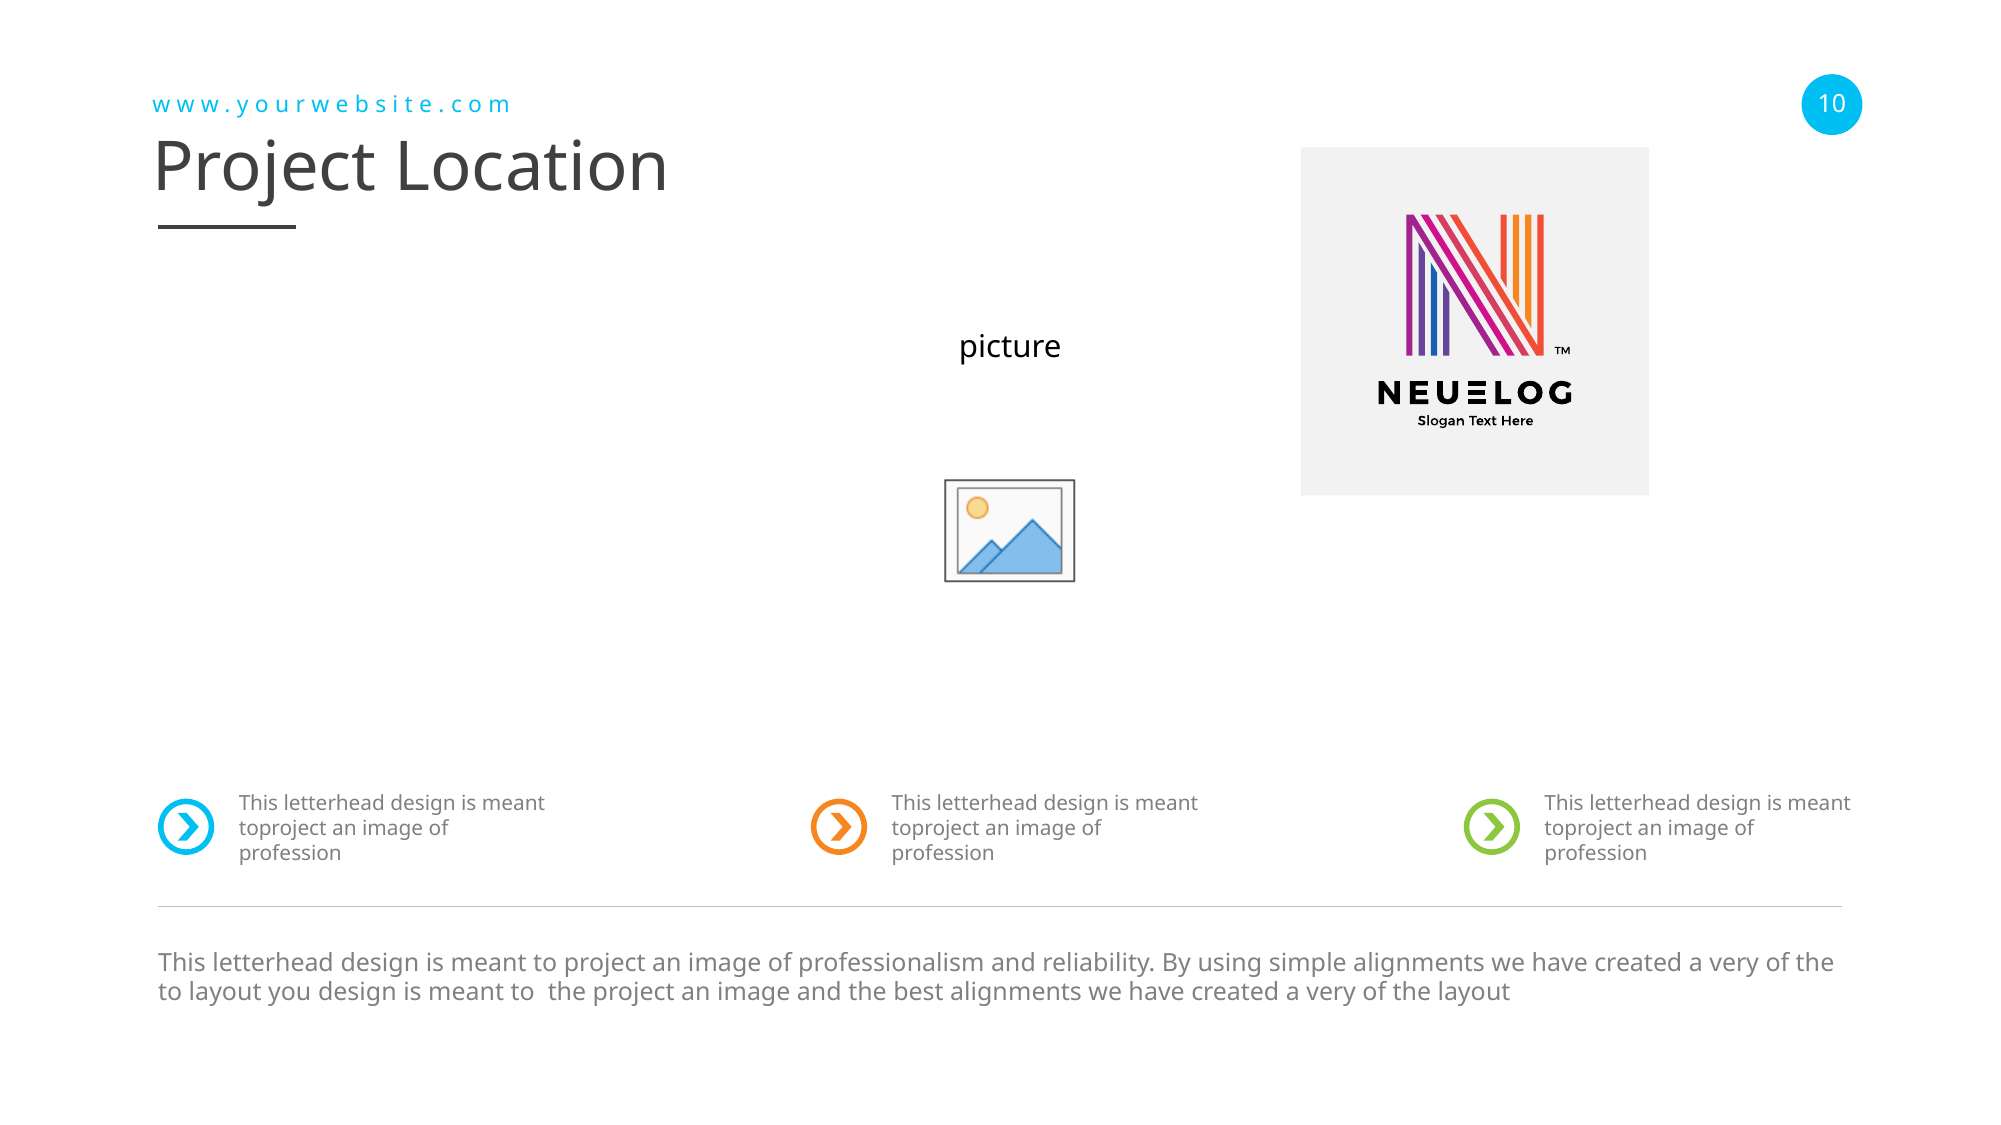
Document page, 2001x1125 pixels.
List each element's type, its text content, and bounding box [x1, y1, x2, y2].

text_box [1300, 146, 1650, 318]
footer www.yourwebsite.com [137, 75, 584, 136]
title Project Location [137, 112, 1863, 225]
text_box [157, 796, 1863, 858]
slide_number 10 [1798, 74, 1866, 135]
text_box This letterhead design is meant to project an image of professionalism and reliability. By using simple alignments we have created a very of the to layout you design is meant to the project an image and the best alignments we have created a very of the layout [158, 940, 1842, 1012]
picture [157, 214, 1863, 743]
